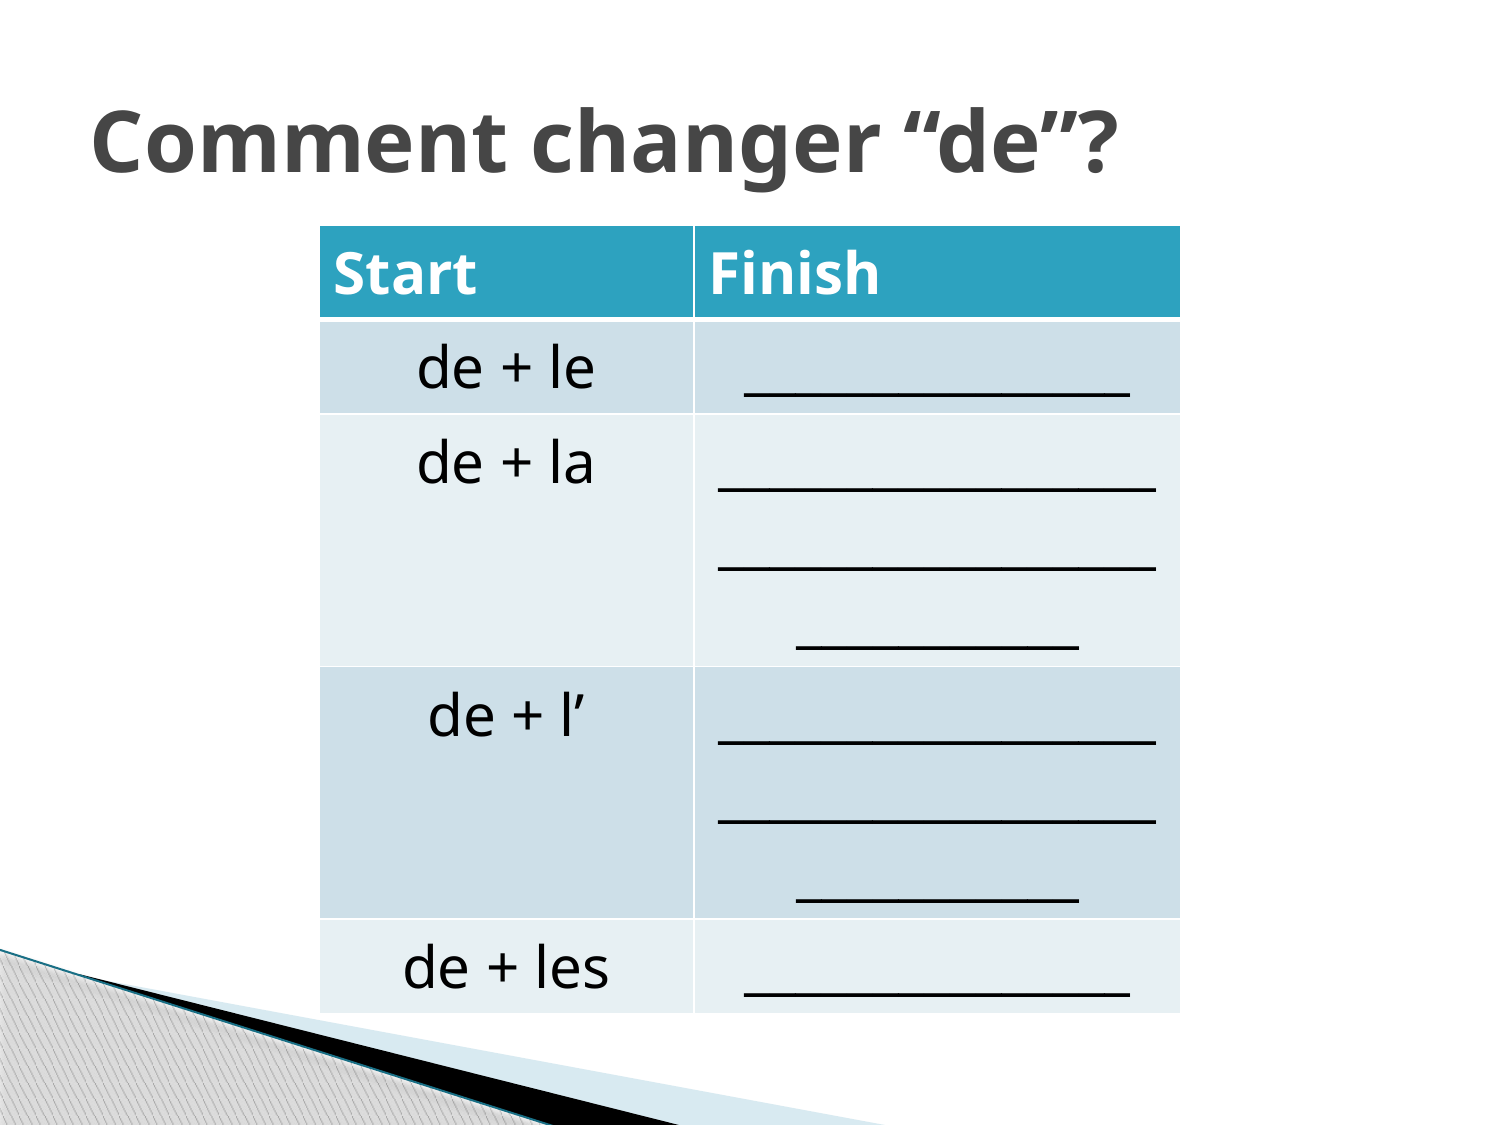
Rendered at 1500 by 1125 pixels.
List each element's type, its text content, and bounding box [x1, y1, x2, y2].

title Comment changer “de”? [75, 45, 1425, 233]
table_header Start [320, 233, 693, 317]
table_cell de + le [320, 322, 693, 413]
table_cell _____________________________________________ [695, 415, 1180, 666]
table_cell de + les [320, 920, 693, 1013]
table_cell _____________________________________________ [695, 667, 1180, 918]
table_cell _______________ [695, 920, 1180, 1013]
table_cell de + l’ [320, 667, 693, 918]
table_cell de + la [320, 415, 693, 666]
table_cell _______________ [695, 322, 1180, 413]
table_header Finish [695, 233, 1180, 317]
